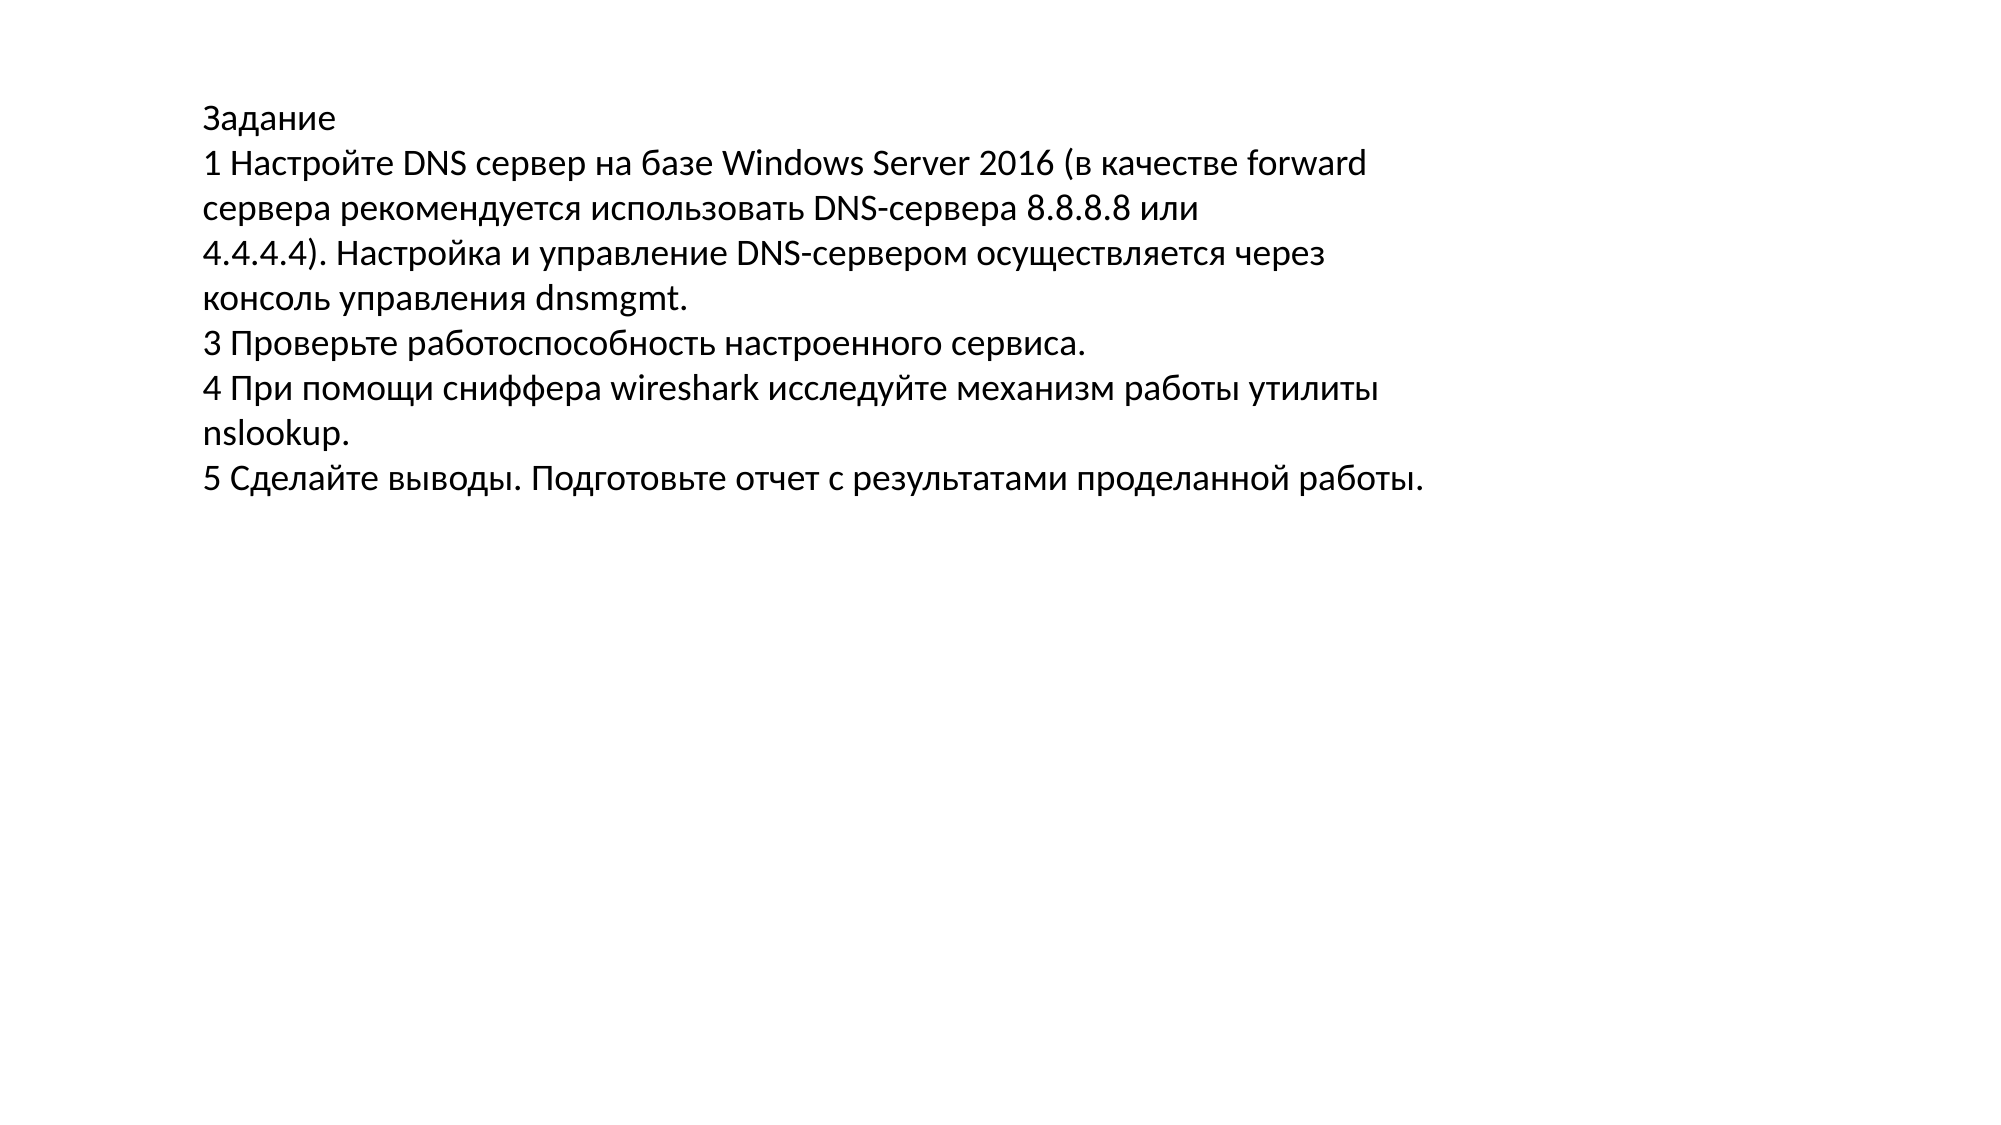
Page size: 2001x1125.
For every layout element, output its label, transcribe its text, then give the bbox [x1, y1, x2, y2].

text_box Задание 1 Настройте DNS сервер на базе Windows Server 2016 (в качестве forward сервера рекомендуется использовать DNS-сервера 8.8.8.8 или 4.4.4.4). Настройка и управление DNS-сервером осуществляется через консоль управления dnsmgmt. 3 Проверьте работоспособность настроенного сервиса. 4 При помощи сниффера wireshark исследуйте механизм работы утилиты nslookup. 5 Сделайте выводы. Подготовьте отчет с результатами проделанной работы. [187, 85, 1576, 505]
